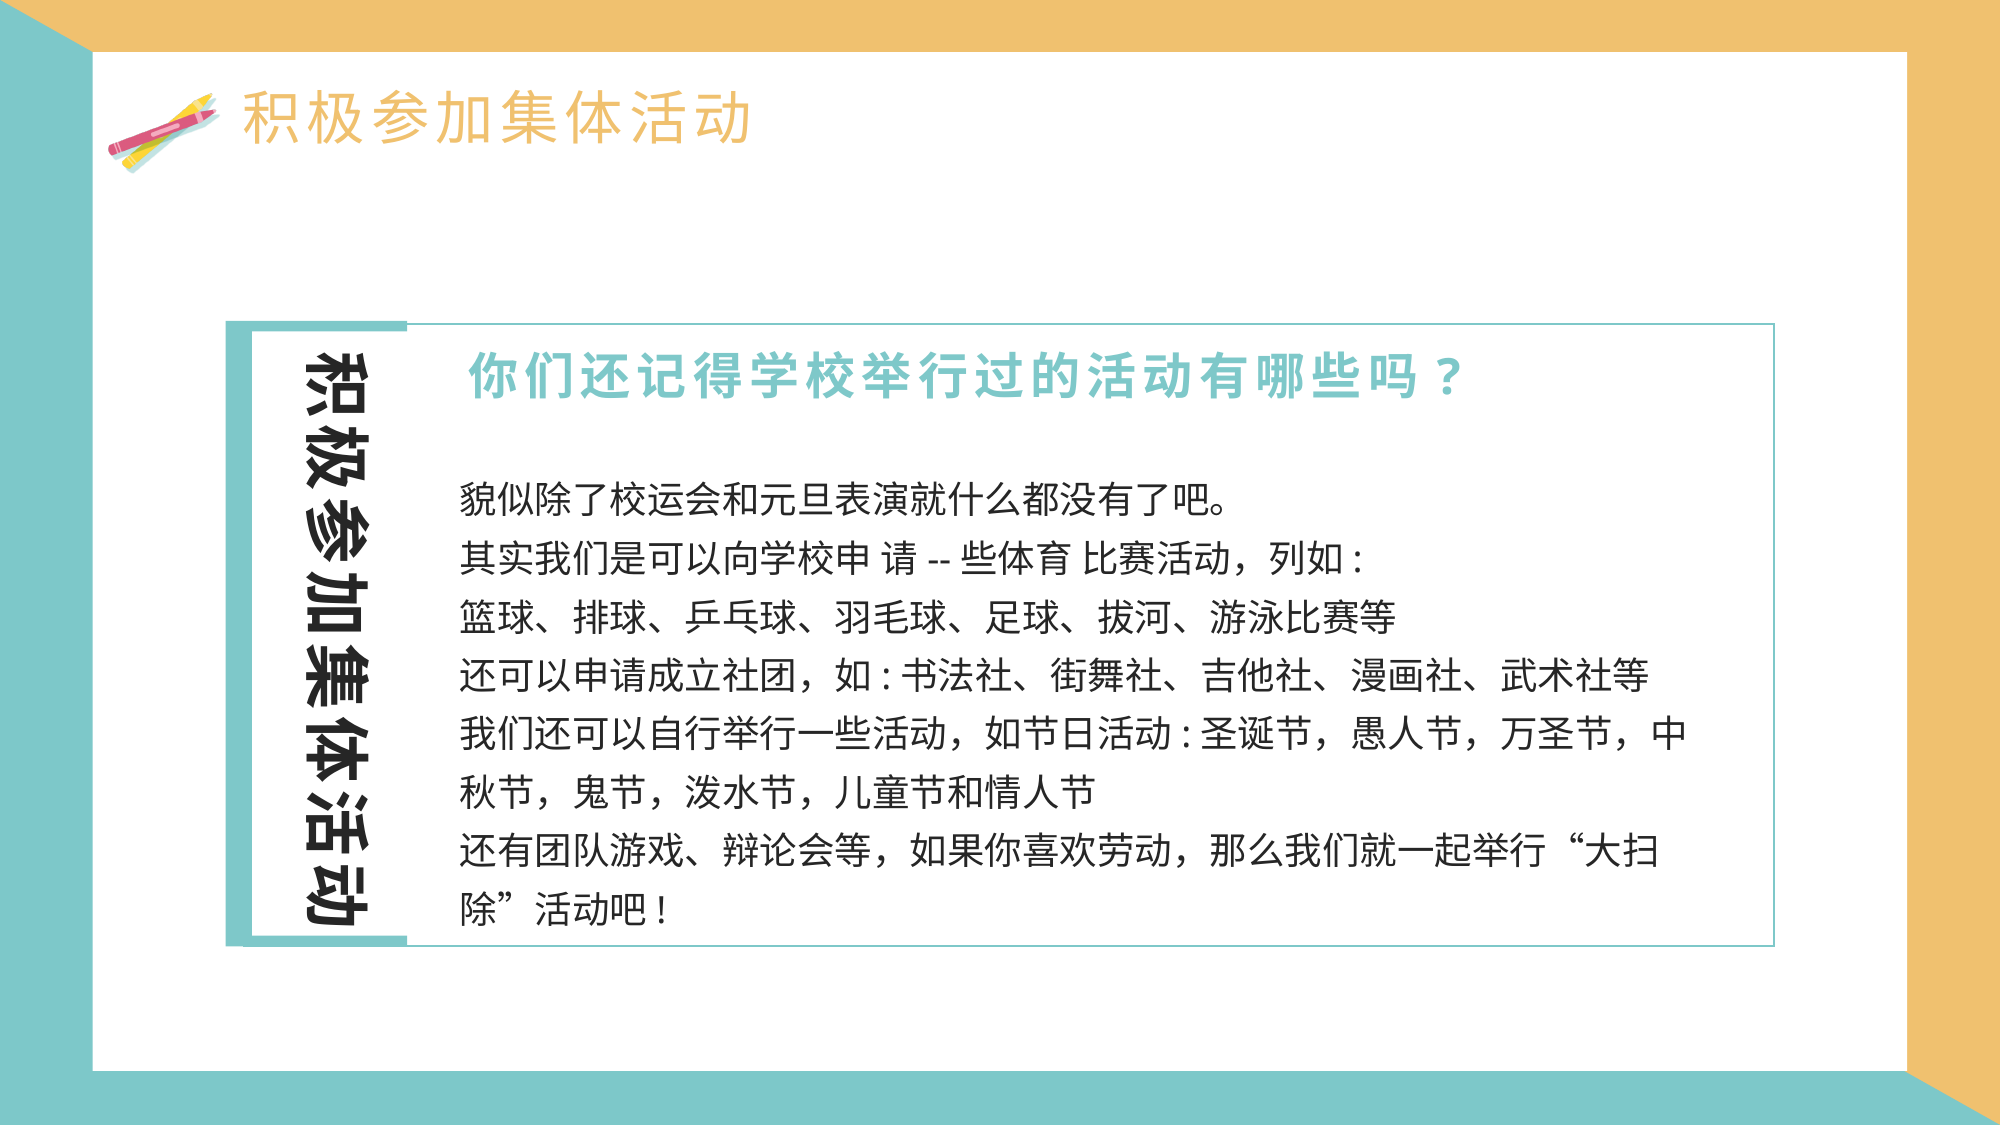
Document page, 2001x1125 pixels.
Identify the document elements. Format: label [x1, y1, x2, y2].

picture [97, 86, 269, 188]
text_box [225, 320, 1775, 947]
